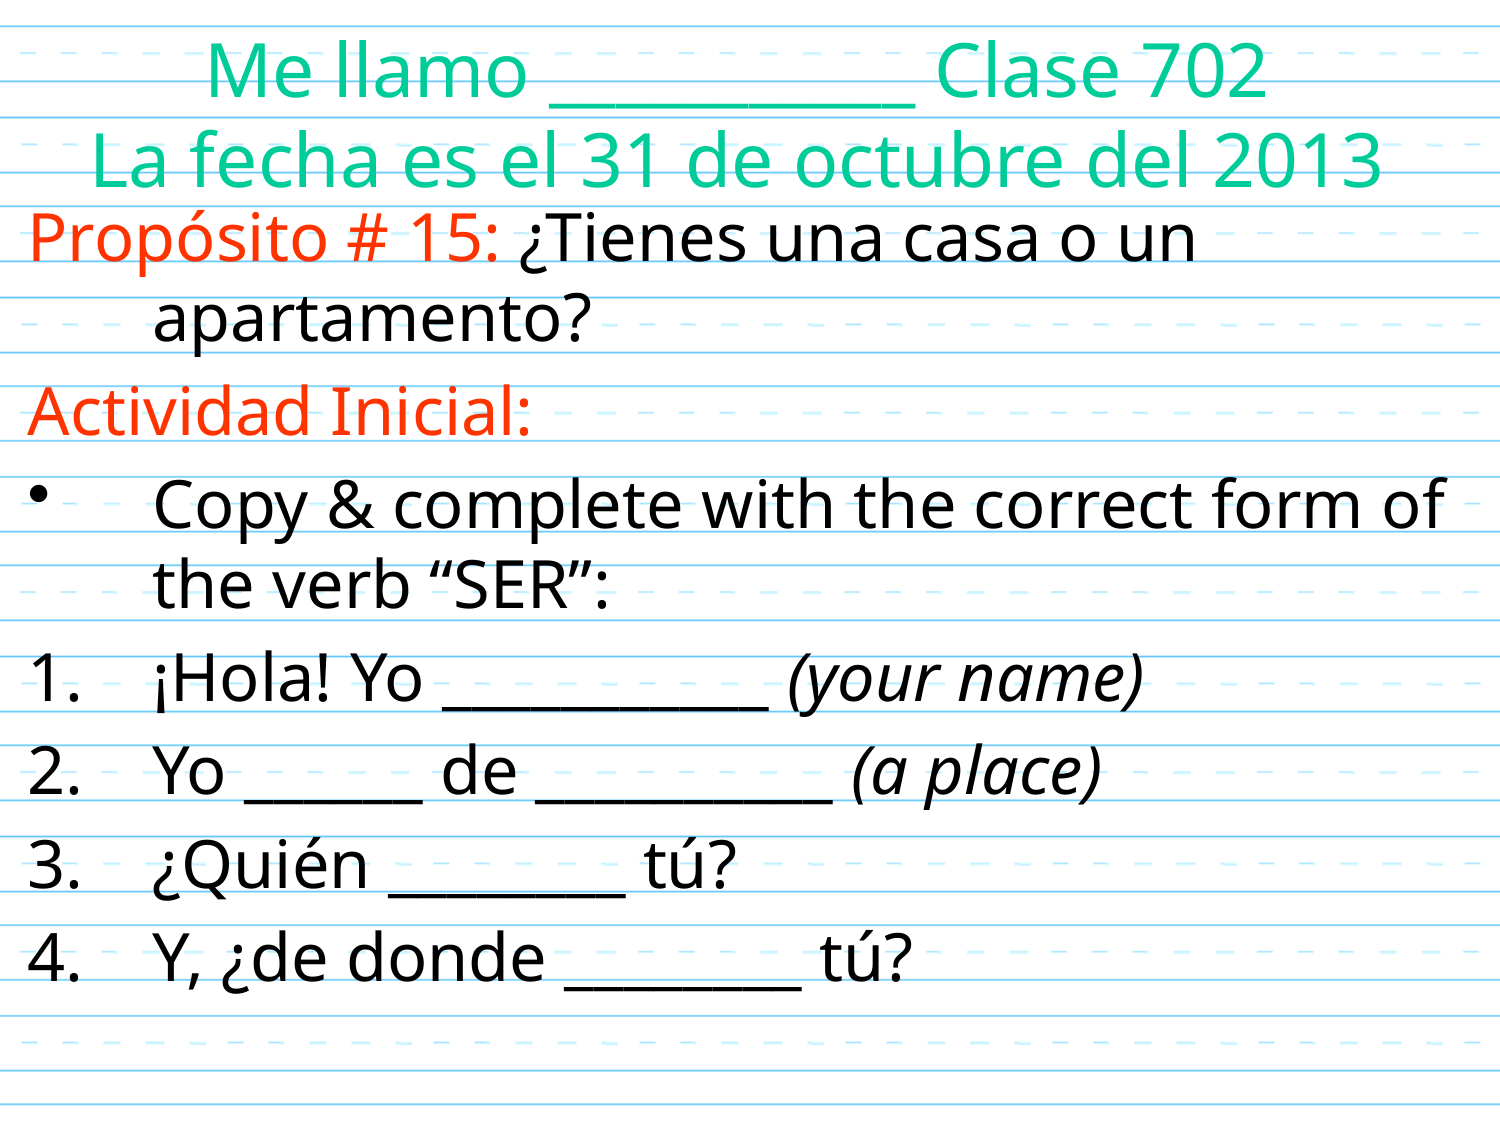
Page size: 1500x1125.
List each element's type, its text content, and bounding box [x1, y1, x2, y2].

list Propósito # 15: ¿Tienes una casa o un apartamento? Actividad Inicial: Copy & complete with the correct form of the verb “SER”: ¡Hola! Yo ___________ (your name) Yo ______ de __________ (a place) ¿Quién ________ tú? Y, ¿de donde ________ tú? [12, 187, 1463, 1113]
title Me llamo ___________ Clase 702 La fecha es el 31 de octubre del 2013 [62, 0, 1413, 187]
picture [0, 0, 1500, 1125]
